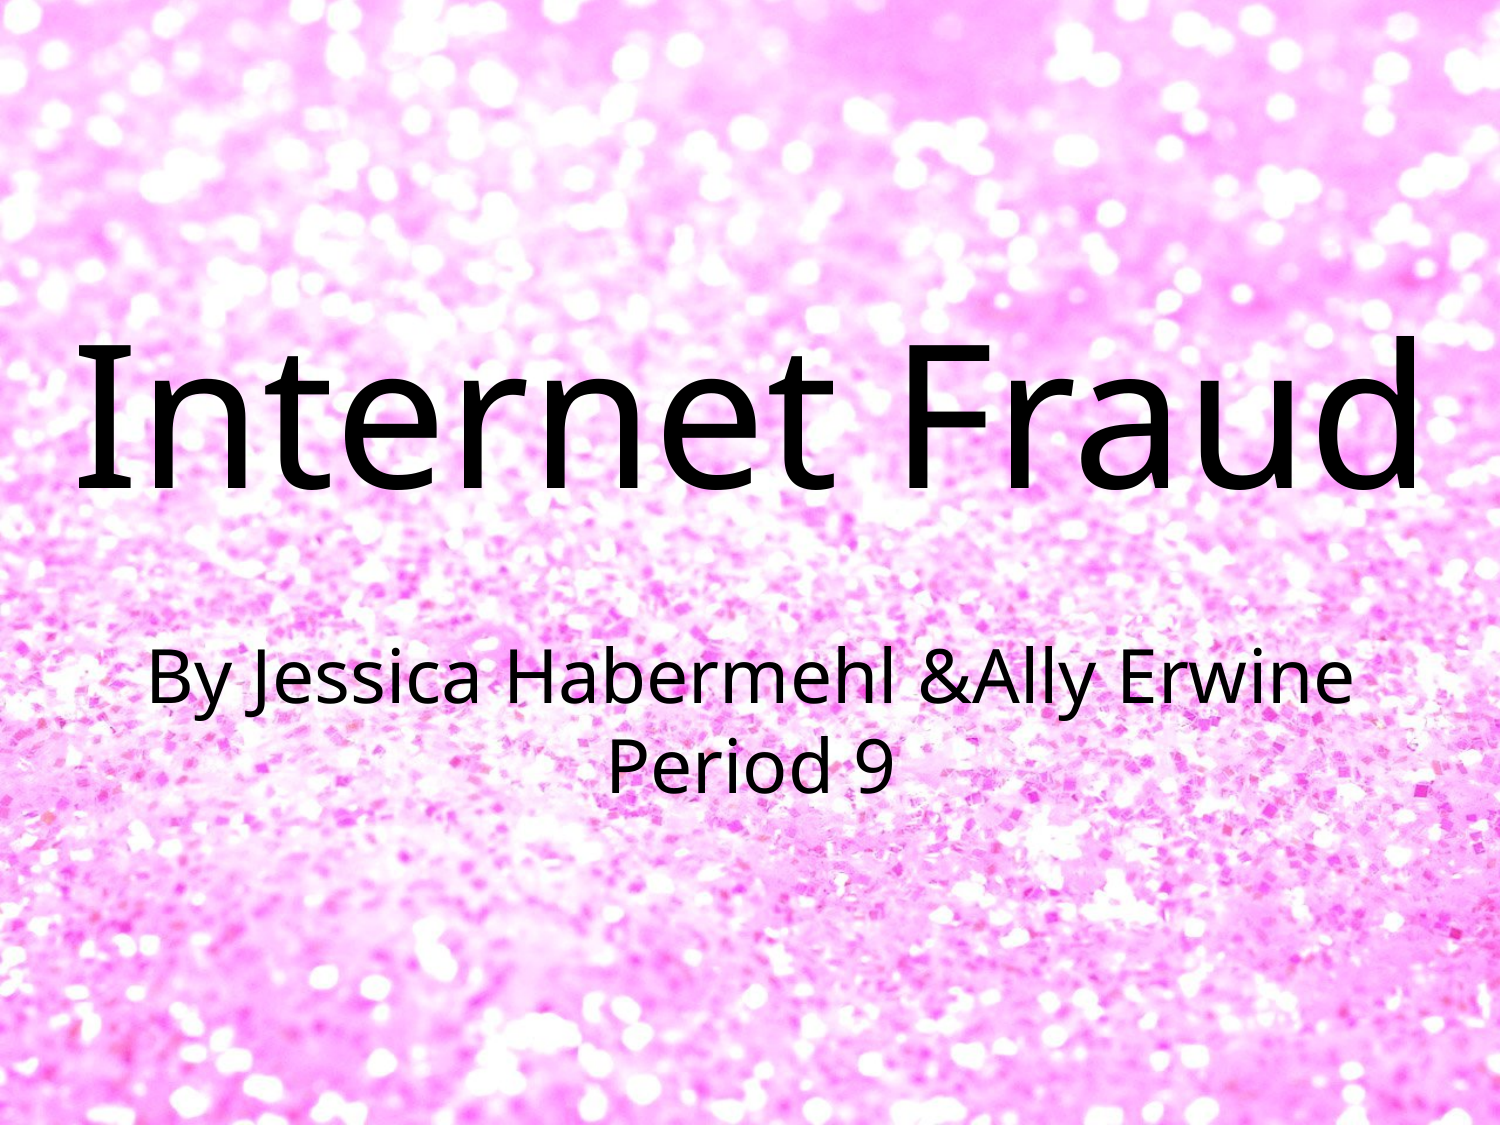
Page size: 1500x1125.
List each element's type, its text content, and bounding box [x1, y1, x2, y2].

text_box Internet Fraud By Jessica Habermehl &Ally Erwine Period 9 [2, 281, 1500, 816]
picture [0, 0, 1500, 1125]
